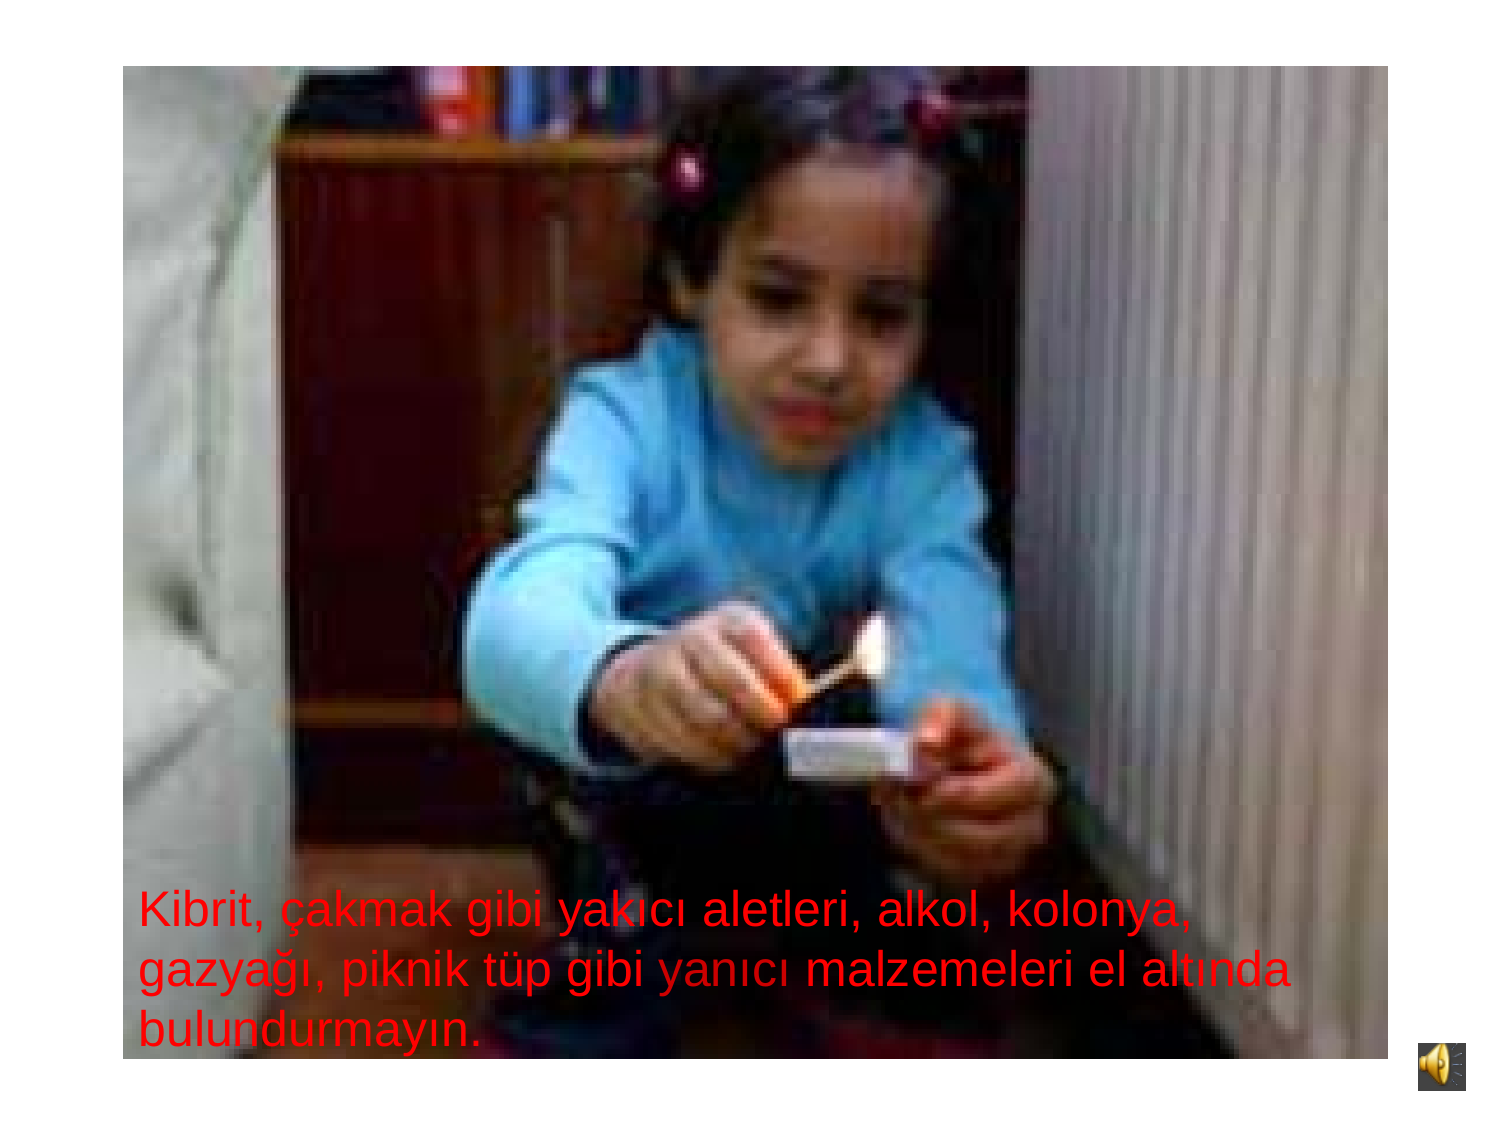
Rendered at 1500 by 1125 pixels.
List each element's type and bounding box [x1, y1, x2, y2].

picture [123, 66, 1388, 1059]
picture [1416, 1041, 1468, 1093]
